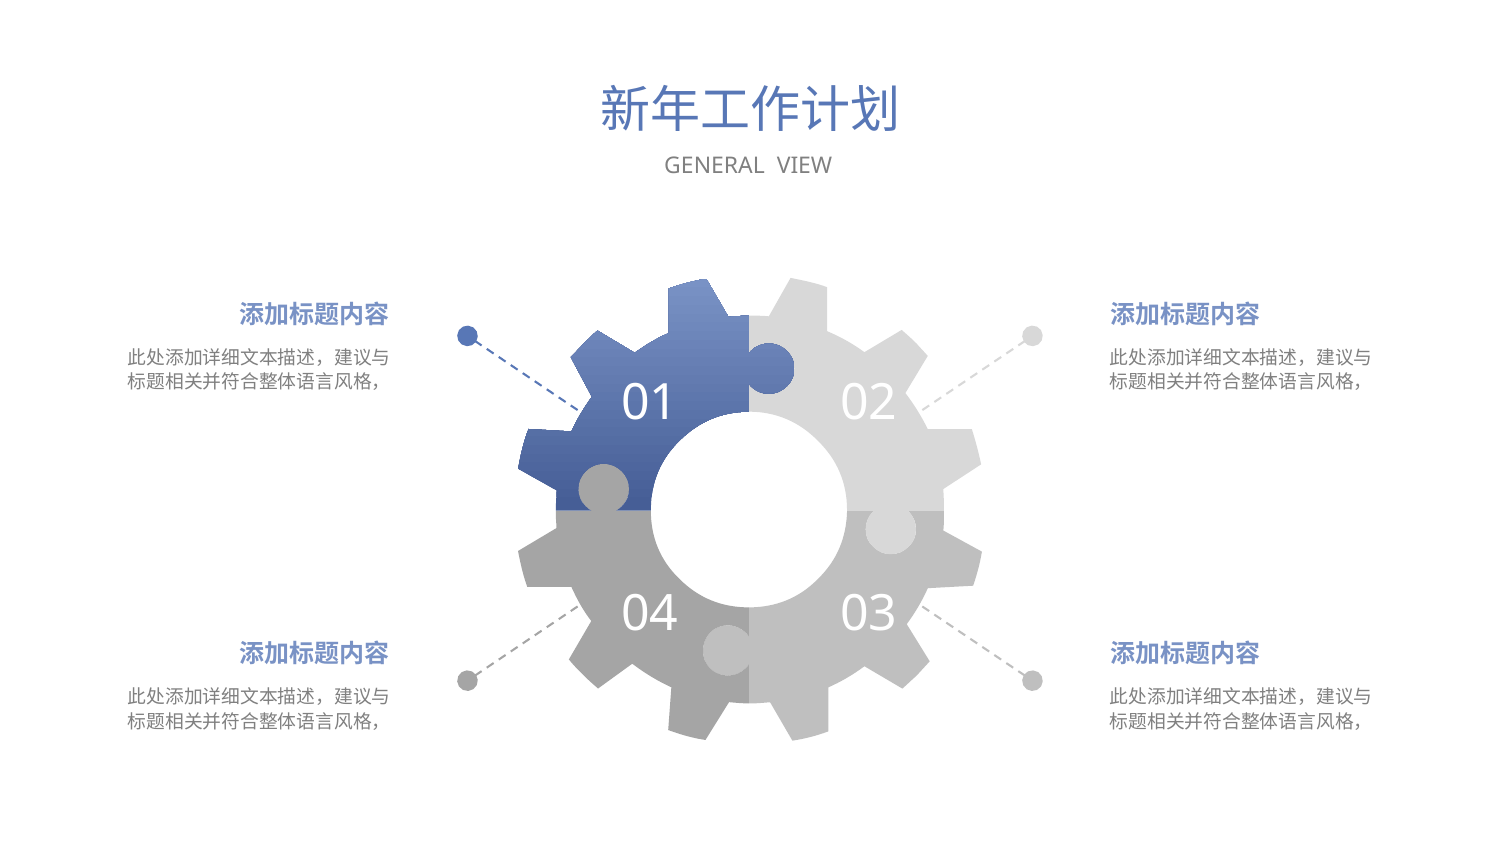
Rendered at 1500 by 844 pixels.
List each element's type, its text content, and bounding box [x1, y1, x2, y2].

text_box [467, 335, 517, 451]
text_box 此处添加详细文本描述，建议与标题相关并符合整体语言风格， [1095, 675, 1391, 740]
text_box 此处添加详细文本描述，建议与标题相关并符合整体语言风格， [108, 675, 405, 740]
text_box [982, 335, 1033, 451]
text_box 添加标题内容 [224, 630, 404, 675]
text_box 添加标题内容 [1096, 291, 1276, 335]
text_box 添加标题内容 [1096, 630, 1276, 675]
text_box 此处添加详细文本描述，建议与标题相关并符合整体语言风格， [108, 335, 405, 400]
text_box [555, 70, 945, 186]
text_box 添加标题内容 [224, 291, 404, 335]
text_box 此处添加详细文本描述，建议与标题相关并符合整体语言风格， [1095, 335, 1391, 400]
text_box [982, 566, 1033, 681]
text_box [467, 566, 517, 681]
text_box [517, 277, 982, 741]
